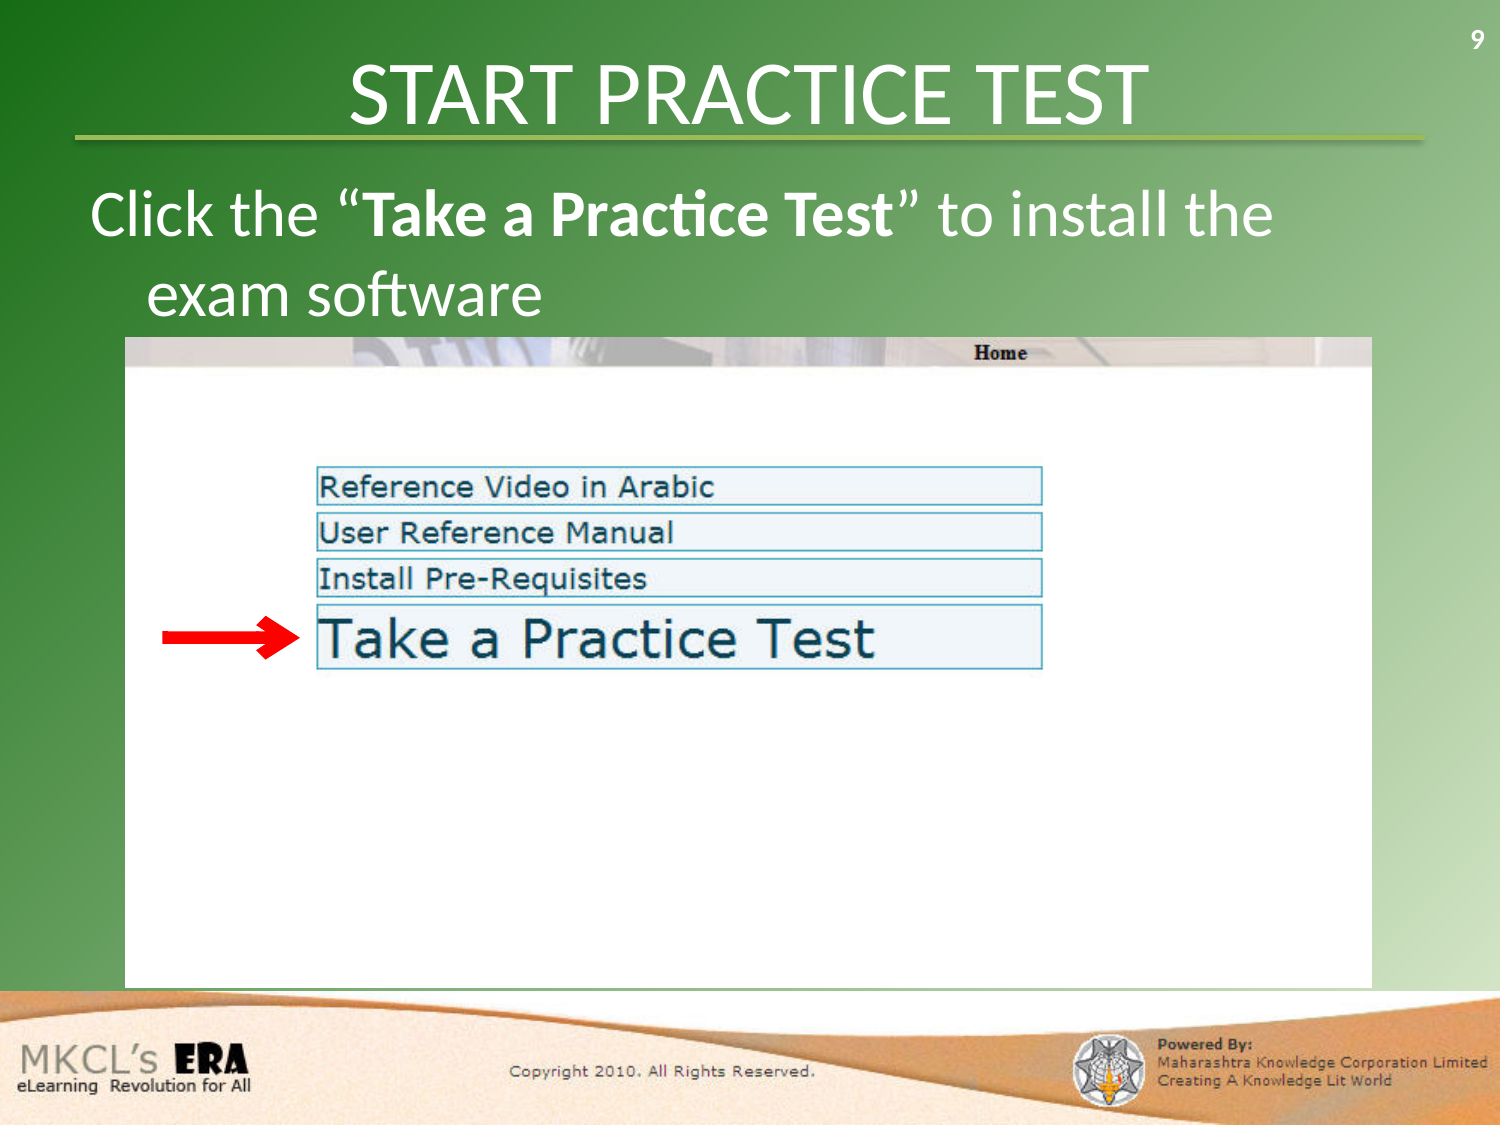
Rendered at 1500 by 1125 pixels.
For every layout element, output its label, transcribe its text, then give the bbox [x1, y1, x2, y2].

picture [124, 337, 1372, 988]
slide_number 9 [1425, 0, 1500, 75]
picture [0, 991, 1500, 1125]
list Click the “Take a Practice Test” to install the exam software [75, 162, 1425, 988]
title START PRACTICE TEST [75, 24, 1425, 150]
